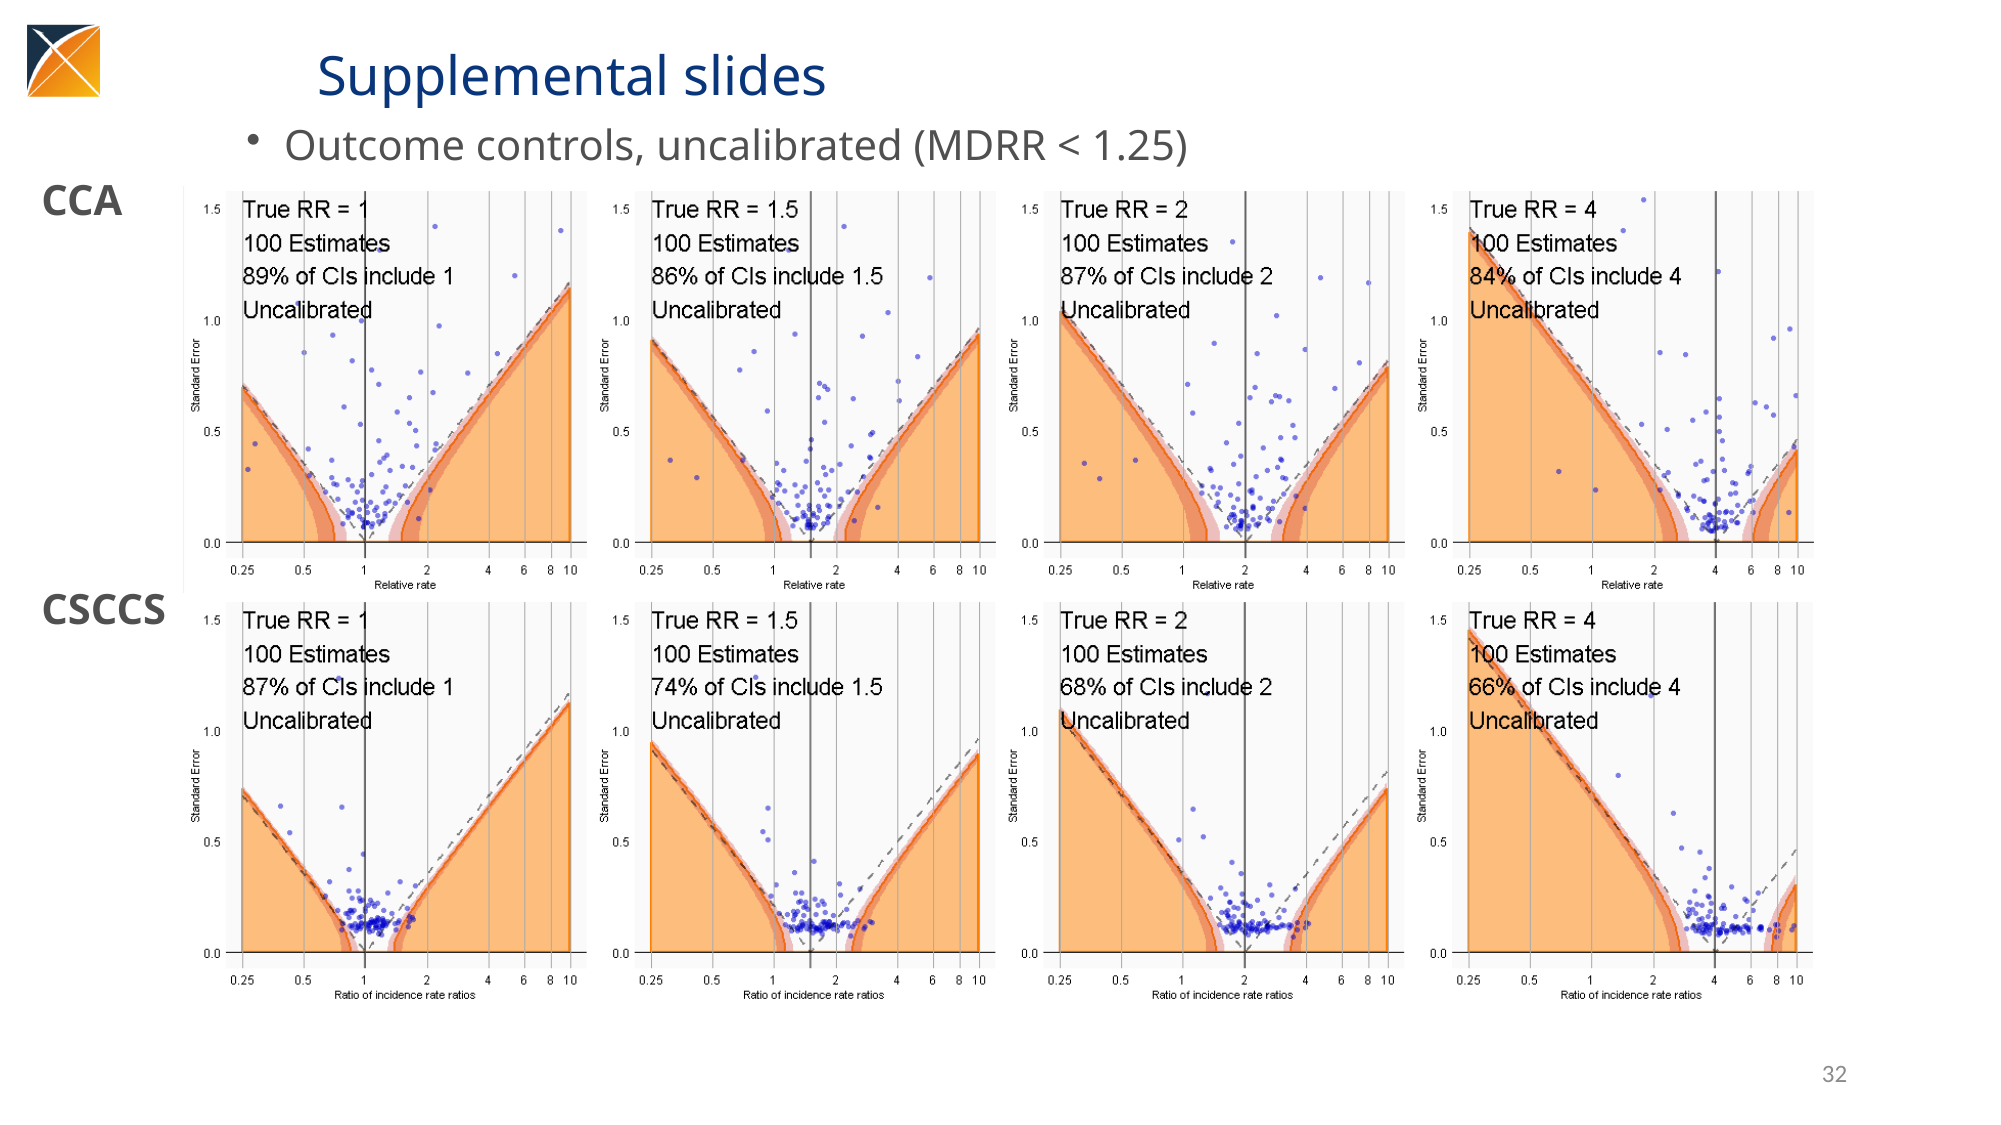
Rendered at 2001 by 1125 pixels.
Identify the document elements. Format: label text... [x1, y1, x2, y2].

text_box CSCCS [41, 582, 201, 678]
slide_number 32 [1412, 1042, 1863, 1103]
picture [184, 597, 1817, 1004]
picture [27, 24, 100, 97]
text_box Outcome controls, uncalibrated (MDRR < 1.25) [246, 119, 1612, 186]
text_box CCA [41, 173, 183, 269]
text_box Supplemental slides [317, 41, 1683, 177]
picture [183, 186, 1817, 593]
